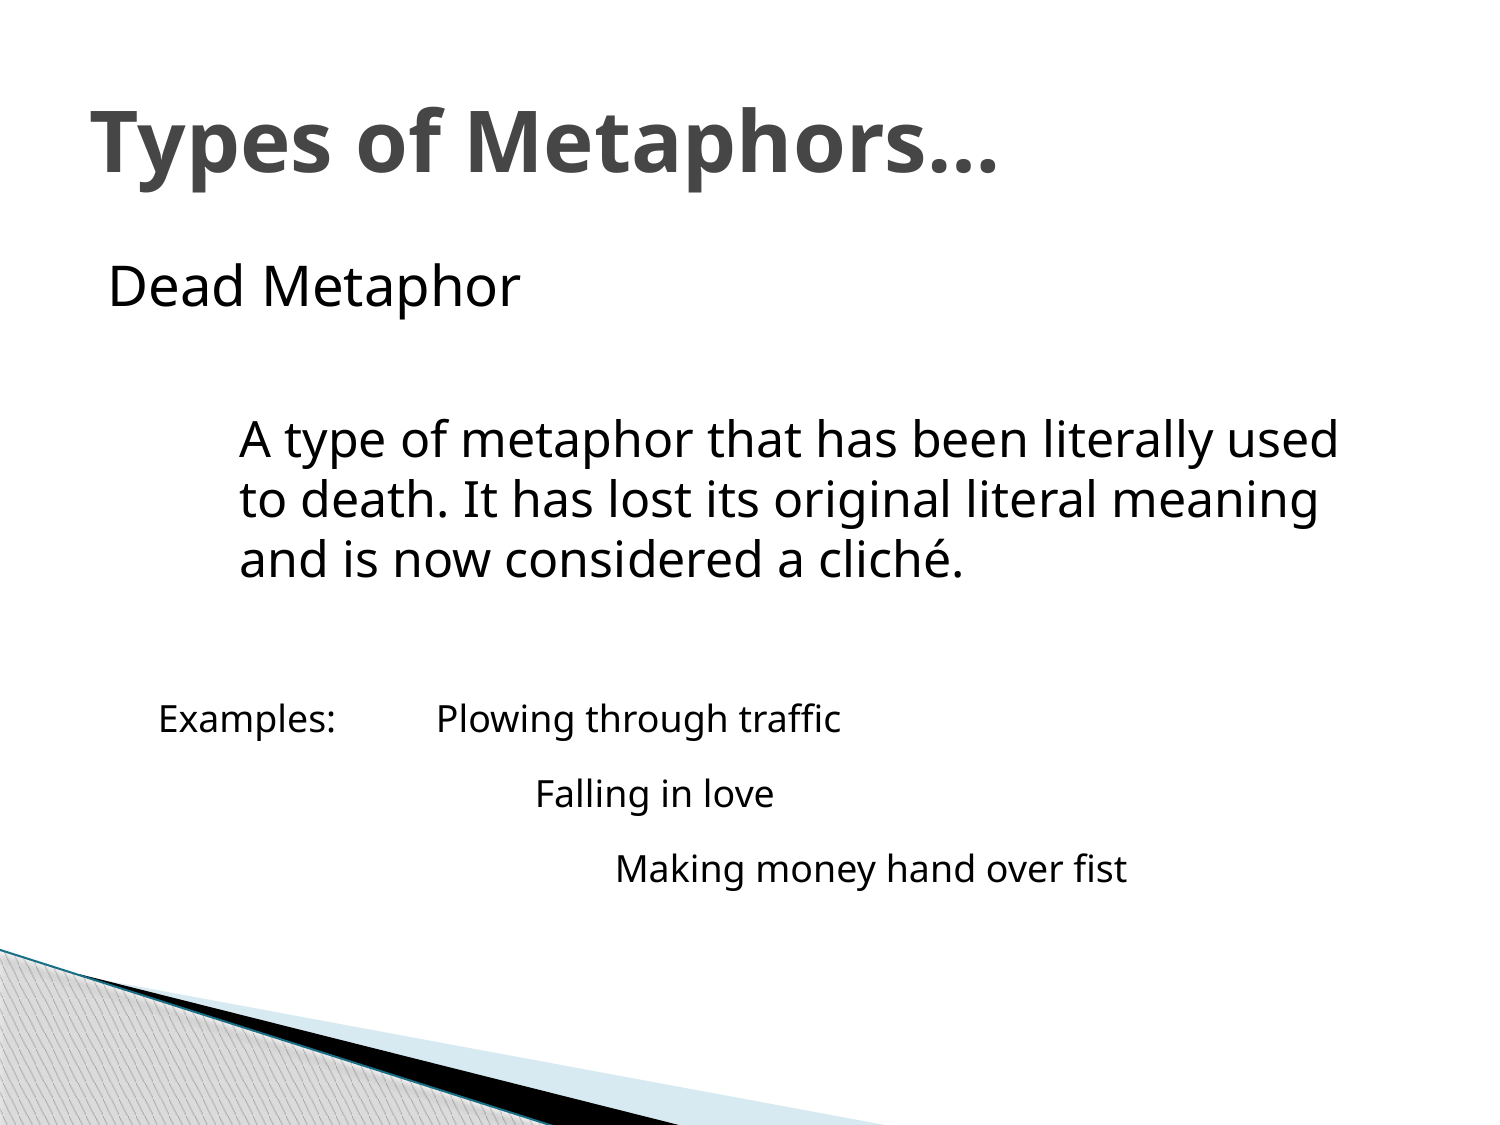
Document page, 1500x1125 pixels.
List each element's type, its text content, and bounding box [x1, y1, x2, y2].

title Types of Metaphors… [75, 45, 1425, 233]
text_box Making money hand over fist [599, 837, 1188, 898]
text_box Examples: [143, 687, 362, 748]
text_box Plowing through traffic [421, 687, 857, 748]
text_box A type of metaphor that has been literally used to death. It has lost its original literal meaning and is now considered a cliché. [225, 399, 1388, 595]
text_box Falling in love [519, 762, 791, 823]
list Dead Metaphor [75, 243, 1425, 338]
